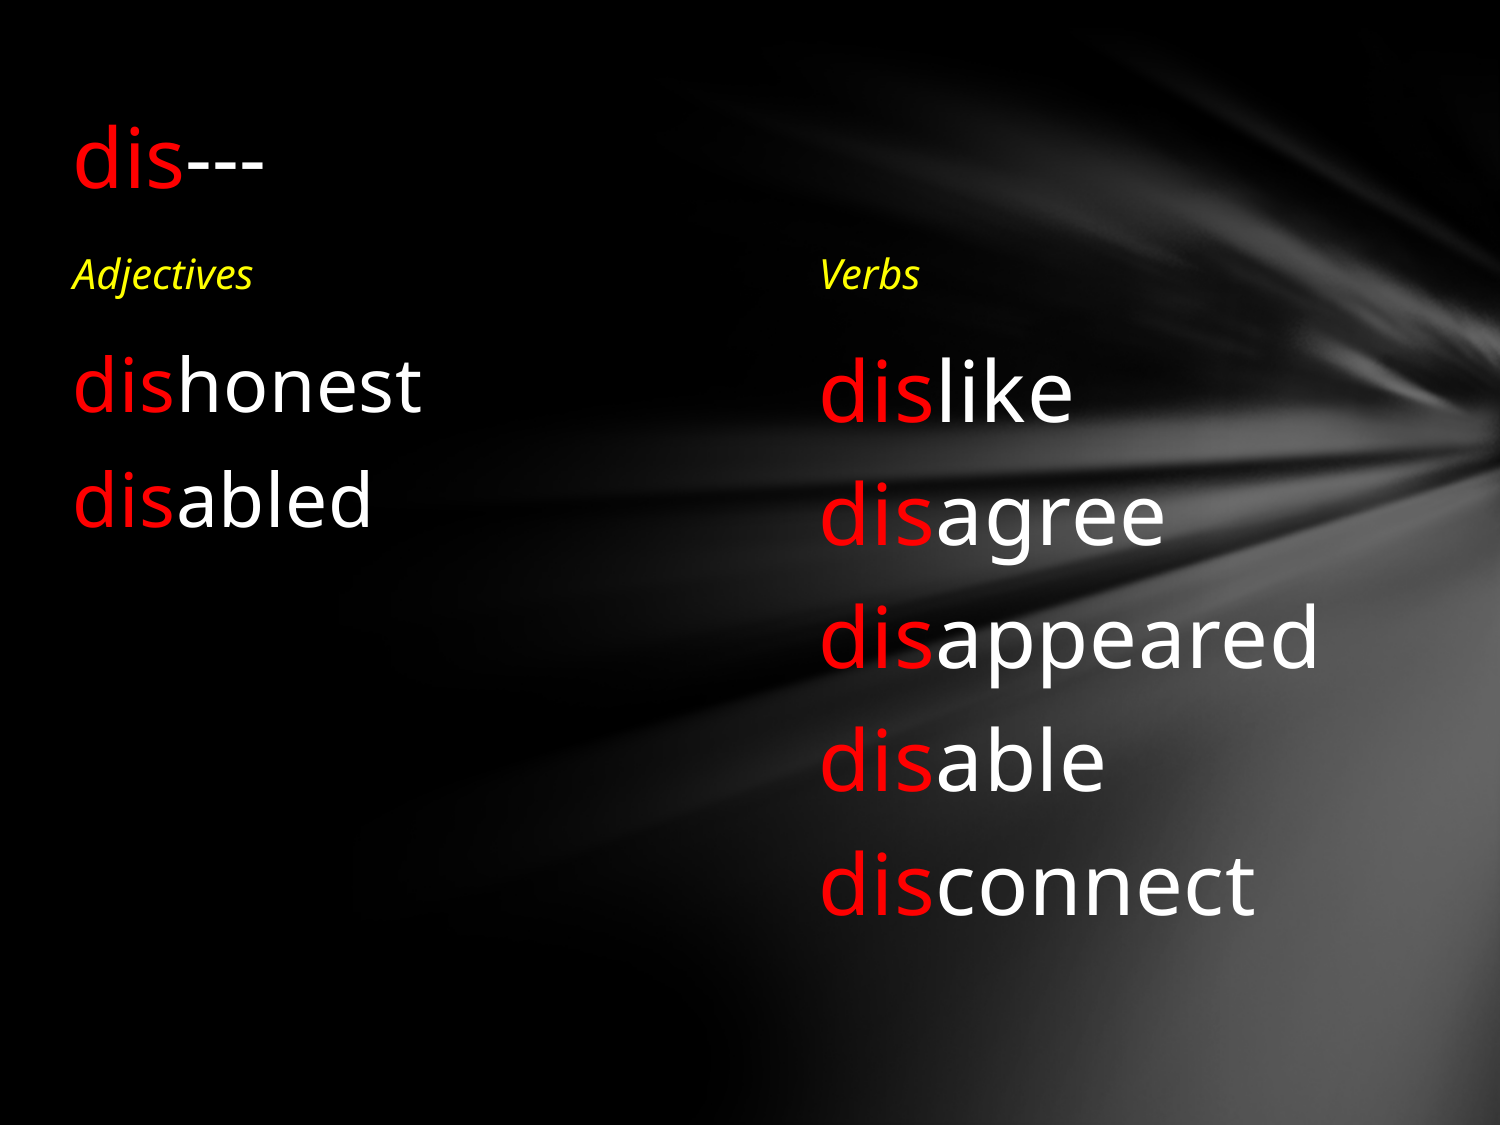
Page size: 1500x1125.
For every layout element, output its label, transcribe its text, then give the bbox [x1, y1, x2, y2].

title dis--- [57, 37, 1318, 213]
list Adjectives [57, 239, 696, 324]
list dislike disagree disappeared disable disconnect [803, 329, 1442, 943]
list Verbs [803, 239, 1442, 324]
list dishonest disabled [57, 329, 696, 943]
